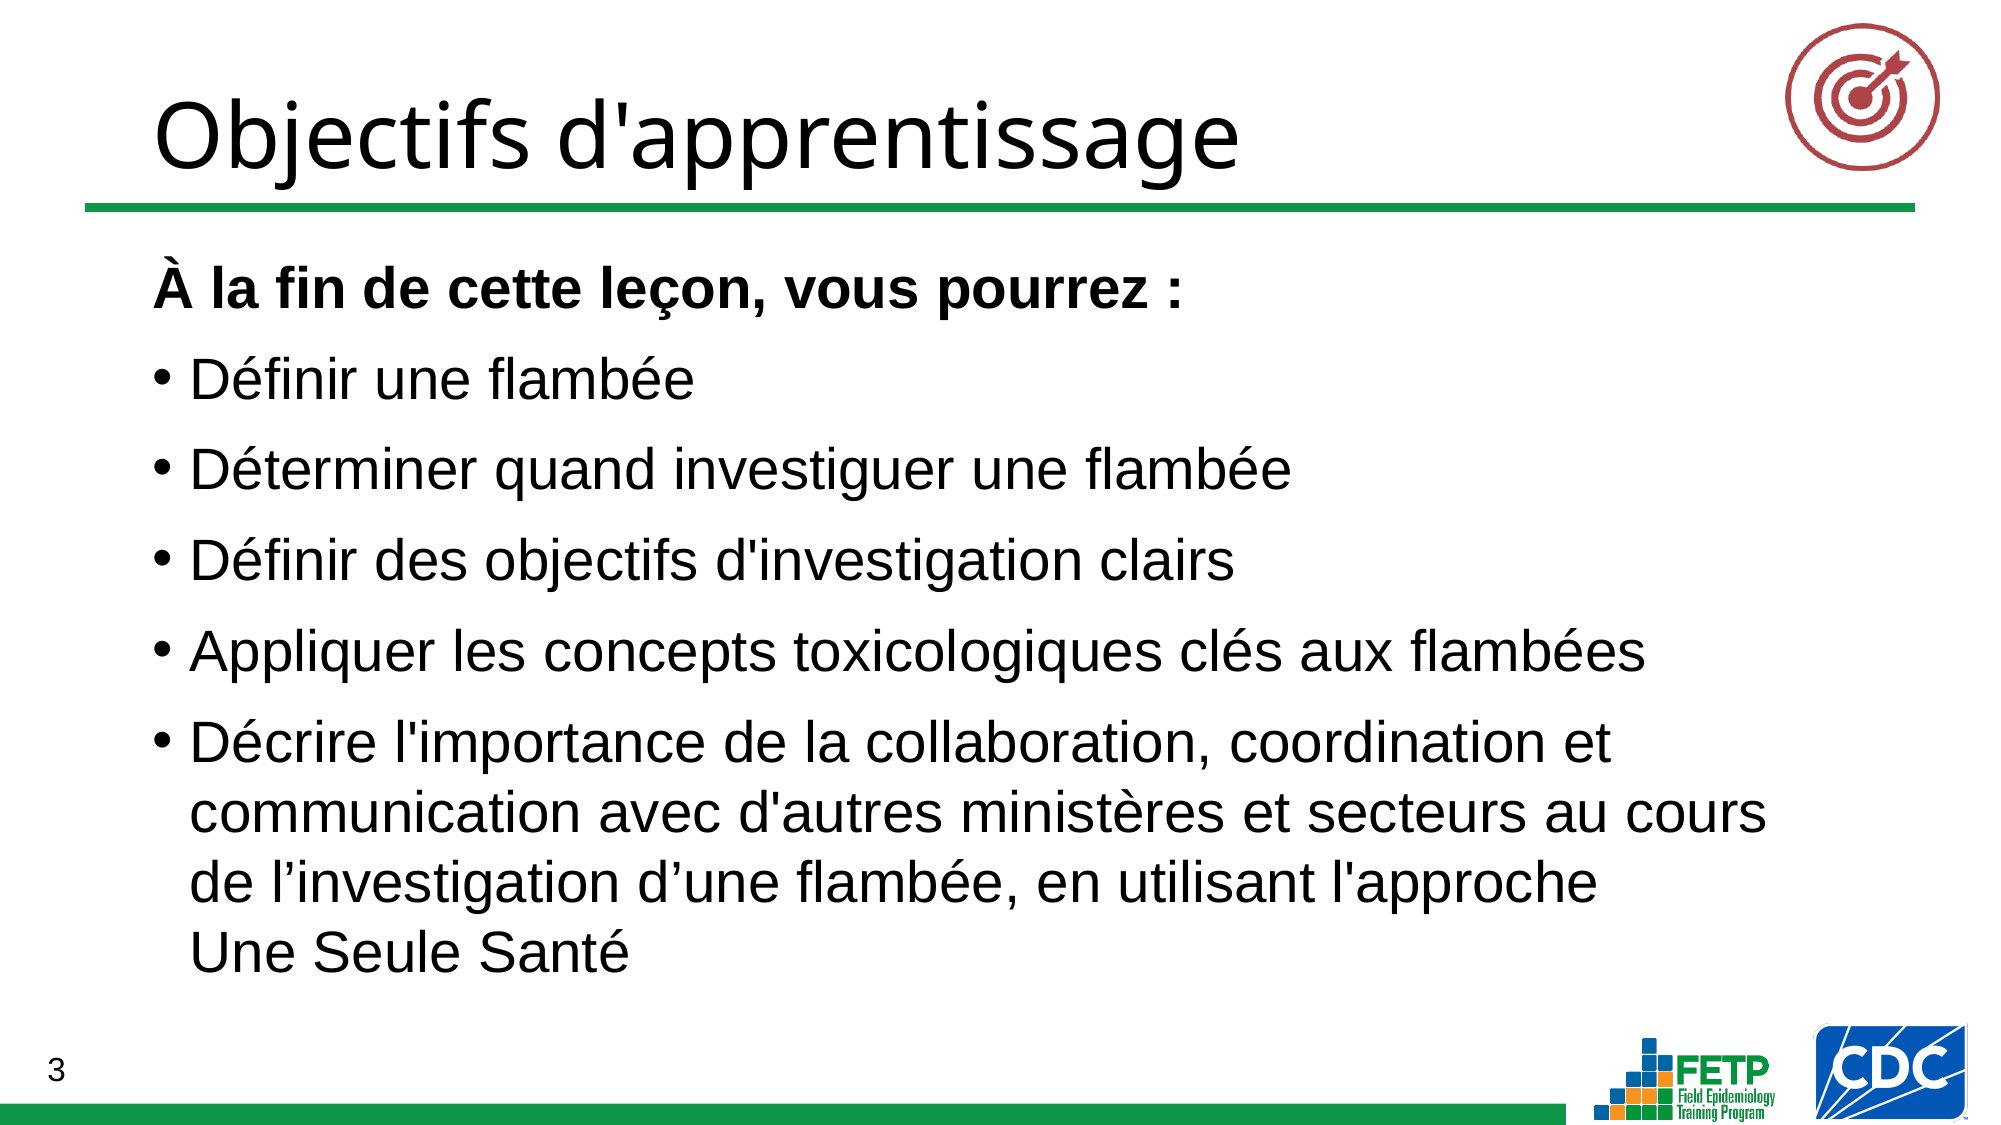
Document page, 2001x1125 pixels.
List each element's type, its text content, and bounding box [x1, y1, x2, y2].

list À la fin de cette leçon, vous pourrez : Définir une flambée Déterminer quand investiguer une flambée Définir des objectifs d'investigation clairs Appliquer les concepts toxicologiques clés aux flambées Décrire l'importance de la collaboration, coordination et communication avec d'autres ministères et secteurs au cours de l’investigation d’une flambée, en utilisant l'approche Une Seule Santé [137, 242, 1863, 1004]
picture [1785, 23, 1940, 171]
picture [1813, 1023, 1968, 1122]
picture [1594, 1038, 1775, 1122]
